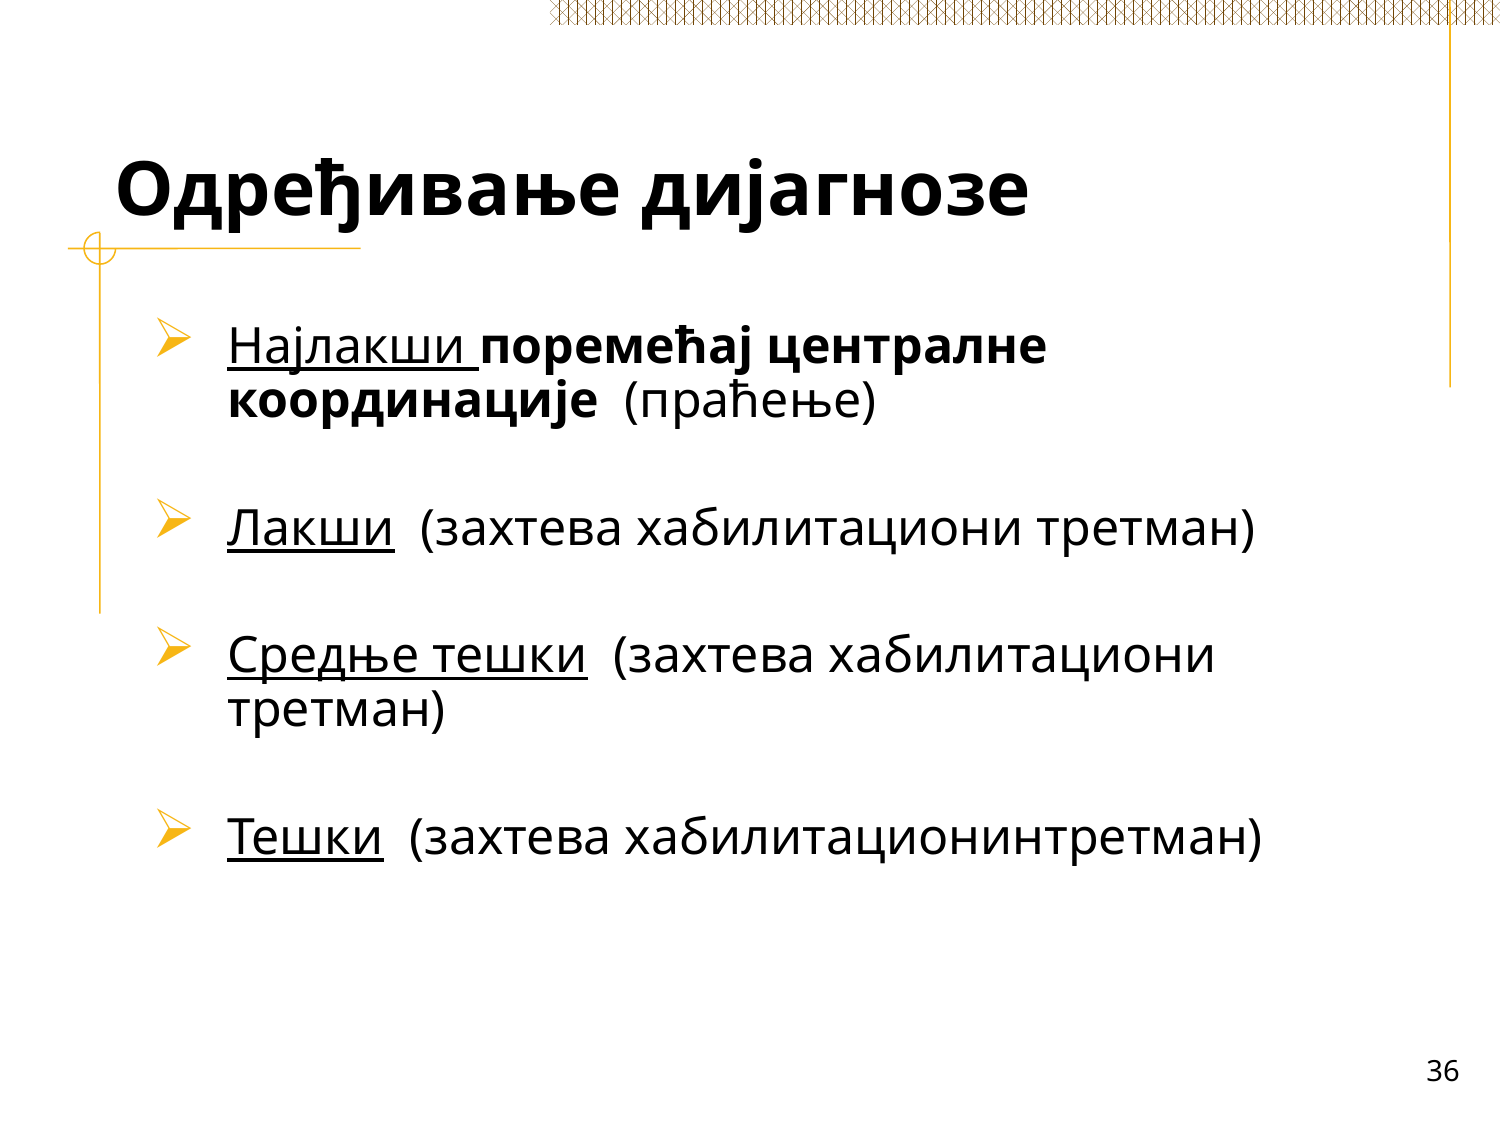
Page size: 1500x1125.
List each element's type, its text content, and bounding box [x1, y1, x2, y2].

title Одређивање дијагнозе [99, 49, 1376, 238]
list Најлакши поремећај централне координације (праћење) Лакши (захтева хабилитациони третман) Средње тешки (захтева хабилитациони третман) Тешки (захтева хабилитационинтретман) [137, 312, 1413, 988]
slide_number 36 [1162, 1025, 1475, 1100]
